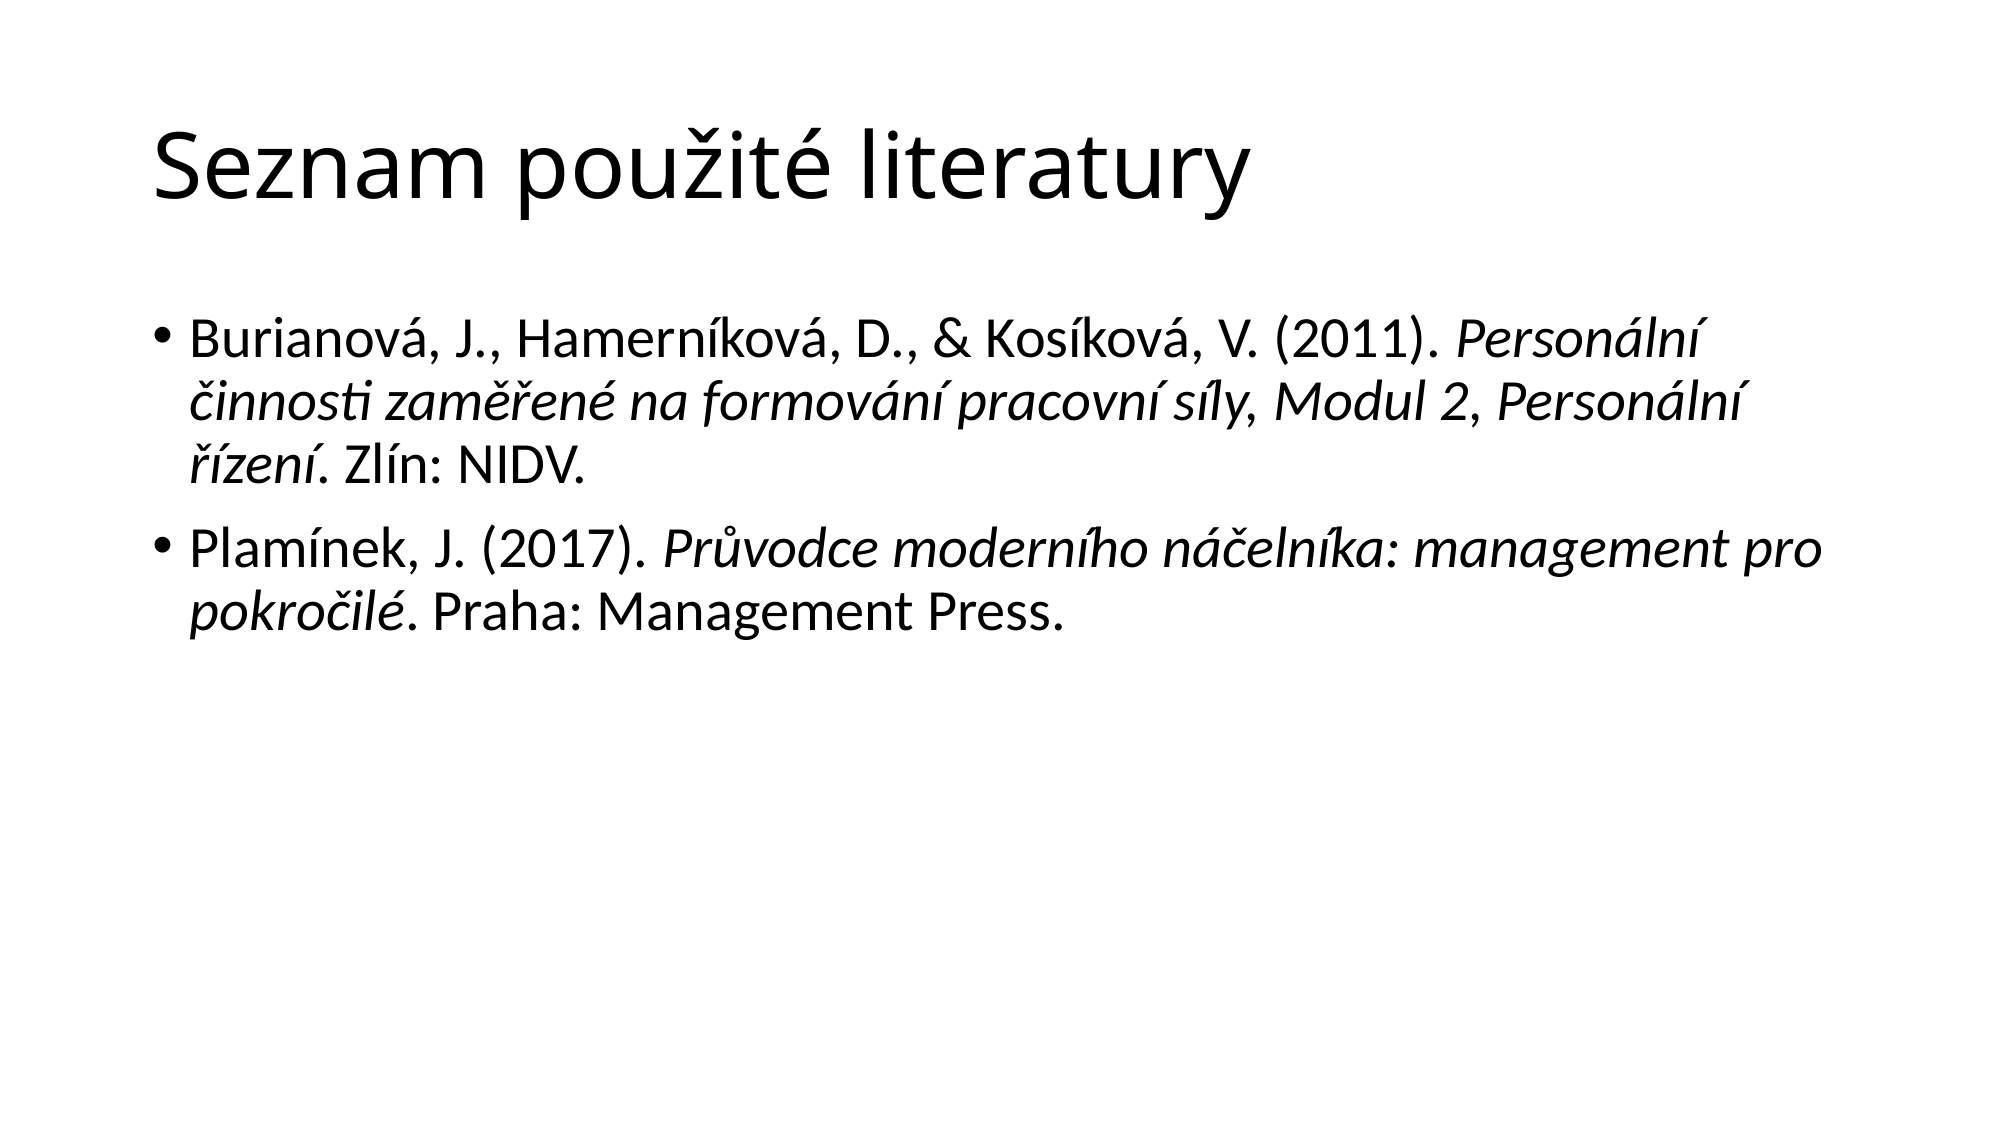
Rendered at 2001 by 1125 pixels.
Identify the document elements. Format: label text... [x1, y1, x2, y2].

title Seznam použité literatury [137, 59, 1863, 278]
list Burianová, J., Hamerníková, D., & Kosíková, V. (2011). Personální činnosti zaměřené na formování pracovní síly, Modul 2, Personální řízení. Zlín: NIDV. Plamínek, J. (2017). Průvodce moderního náčelníka: management pro pokročilé. Praha: Management Press. [137, 299, 1863, 1014]
